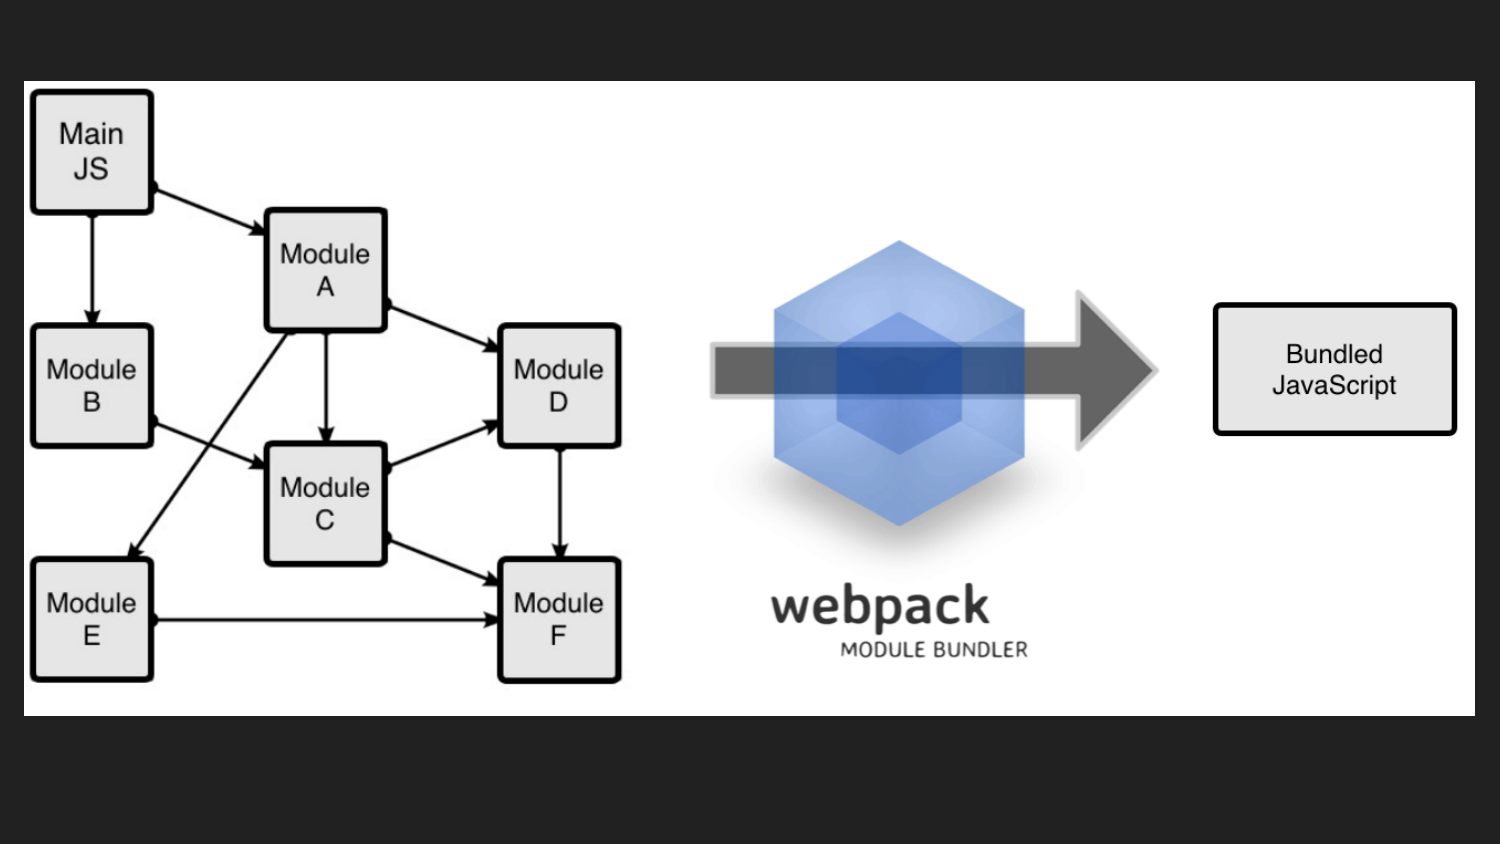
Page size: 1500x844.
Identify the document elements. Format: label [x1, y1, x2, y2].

picture [24, 80, 1476, 716]
